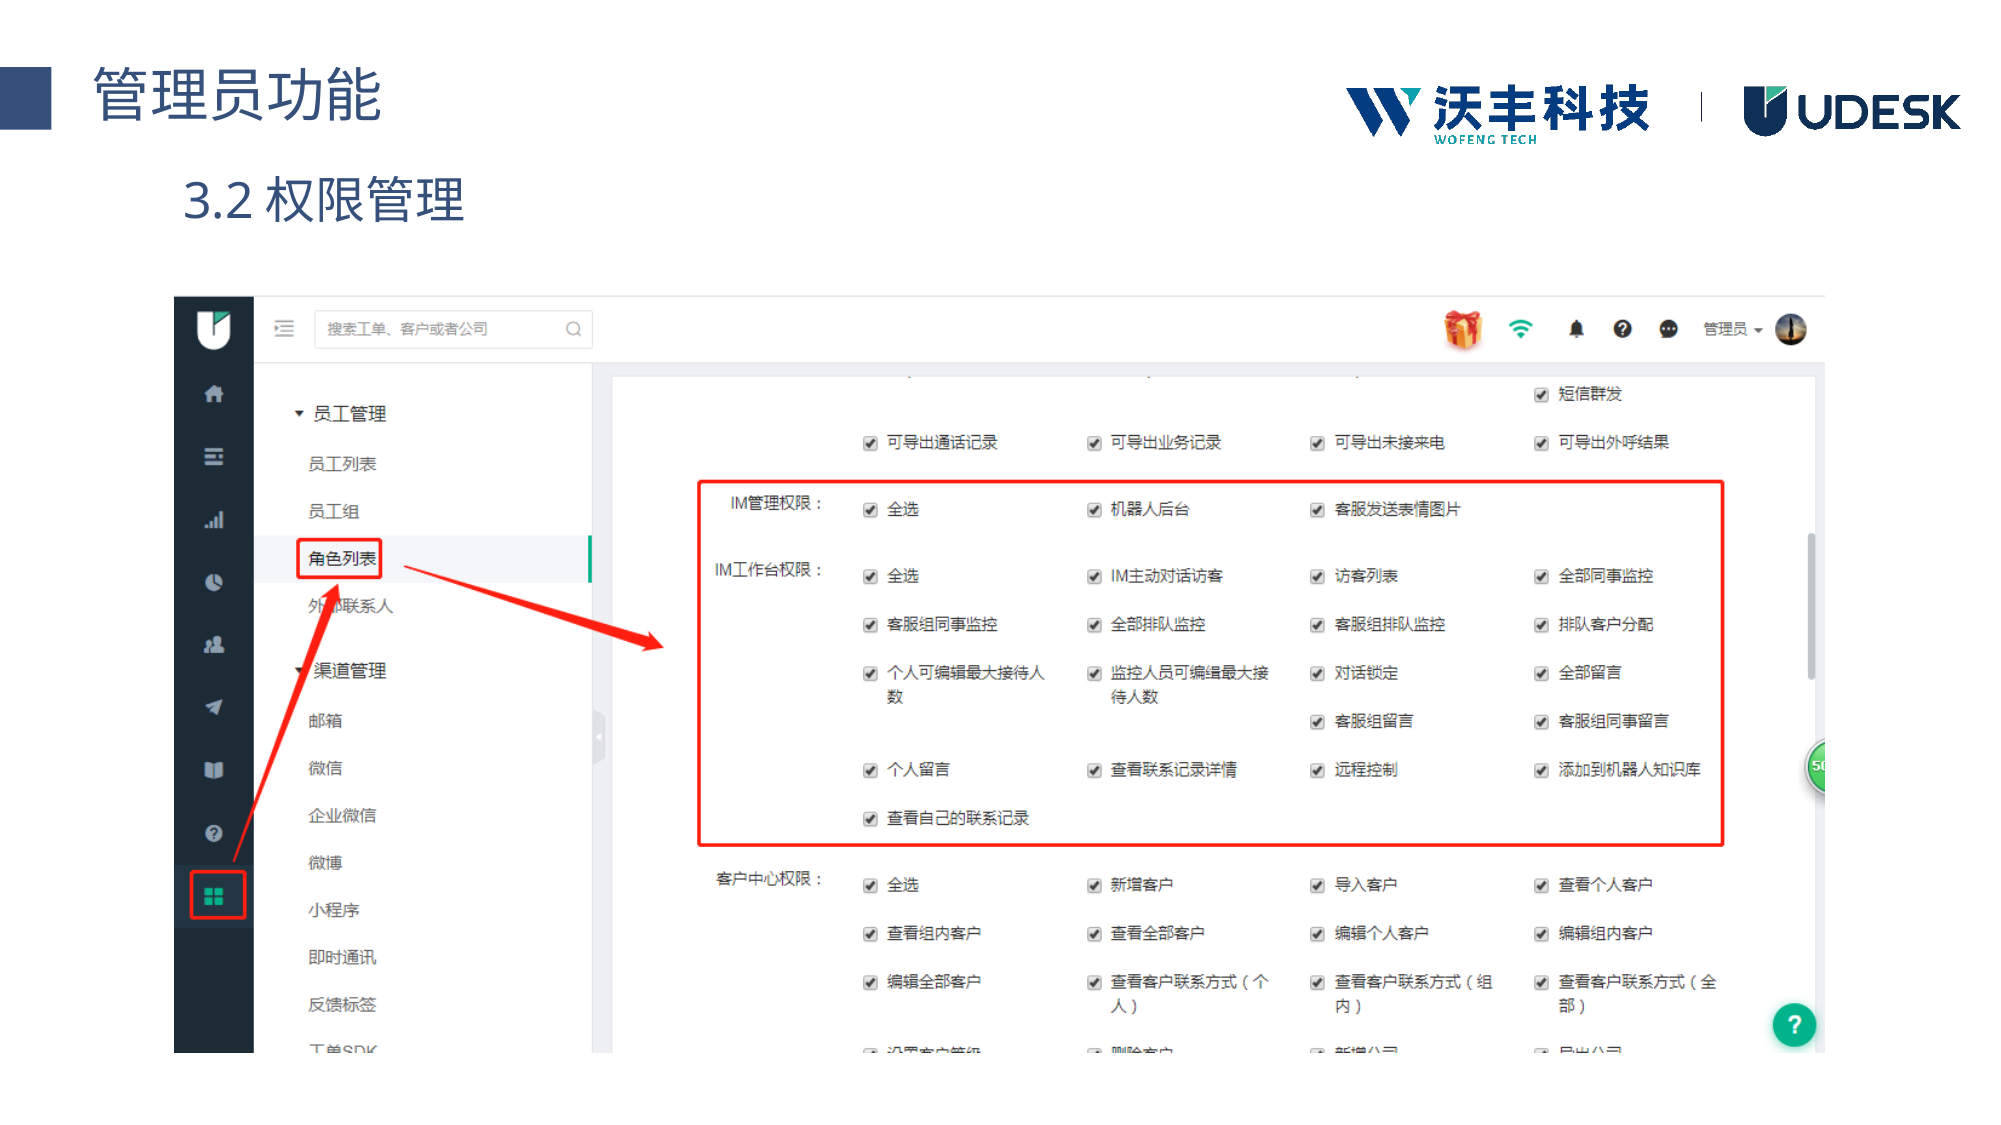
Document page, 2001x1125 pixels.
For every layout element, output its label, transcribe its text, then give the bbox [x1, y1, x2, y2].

text_box 管理员功能 [91, 66, 384, 130]
text_box 3.2权限管理 [94, 175, 555, 230]
picture [1344, 32, 1982, 185]
picture [174, 292, 1826, 1053]
